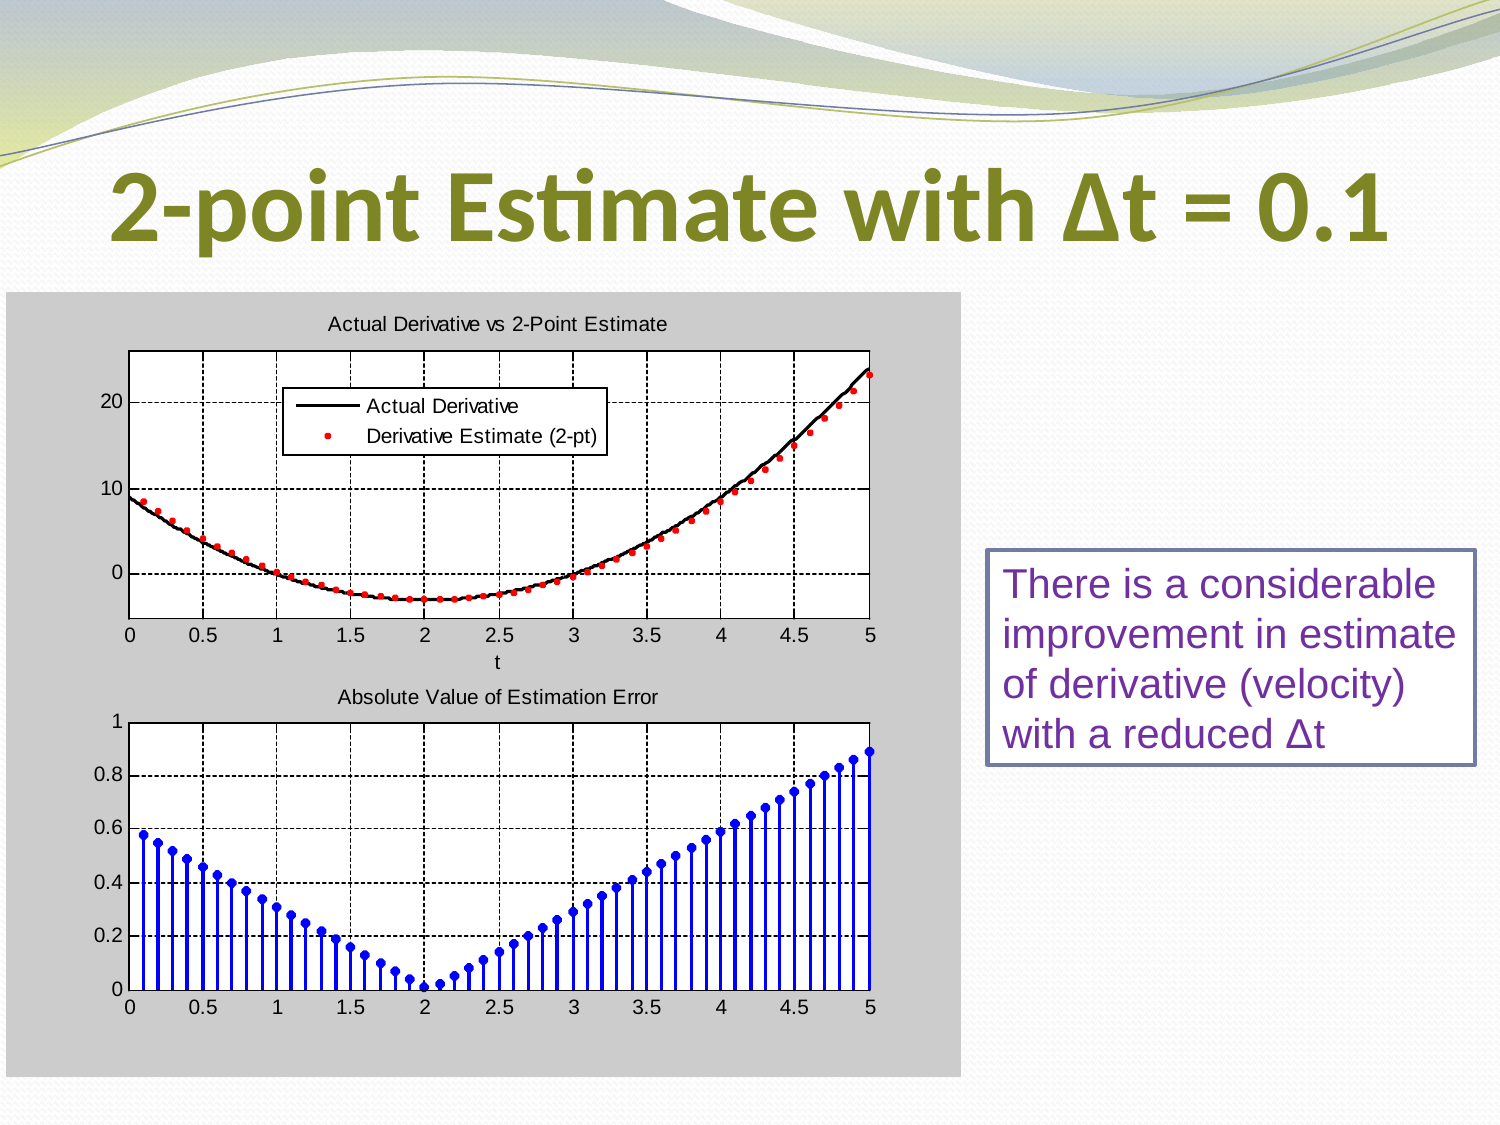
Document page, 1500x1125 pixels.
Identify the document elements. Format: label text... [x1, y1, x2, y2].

text_box There is a considerable improvement in estimate of derivative (velocity) with a reduced Δt [985, 548, 1477, 767]
picture [5, 291, 962, 1078]
title 2-point Estimate with Δt = 0.1 [75, 75, 1425, 263]
